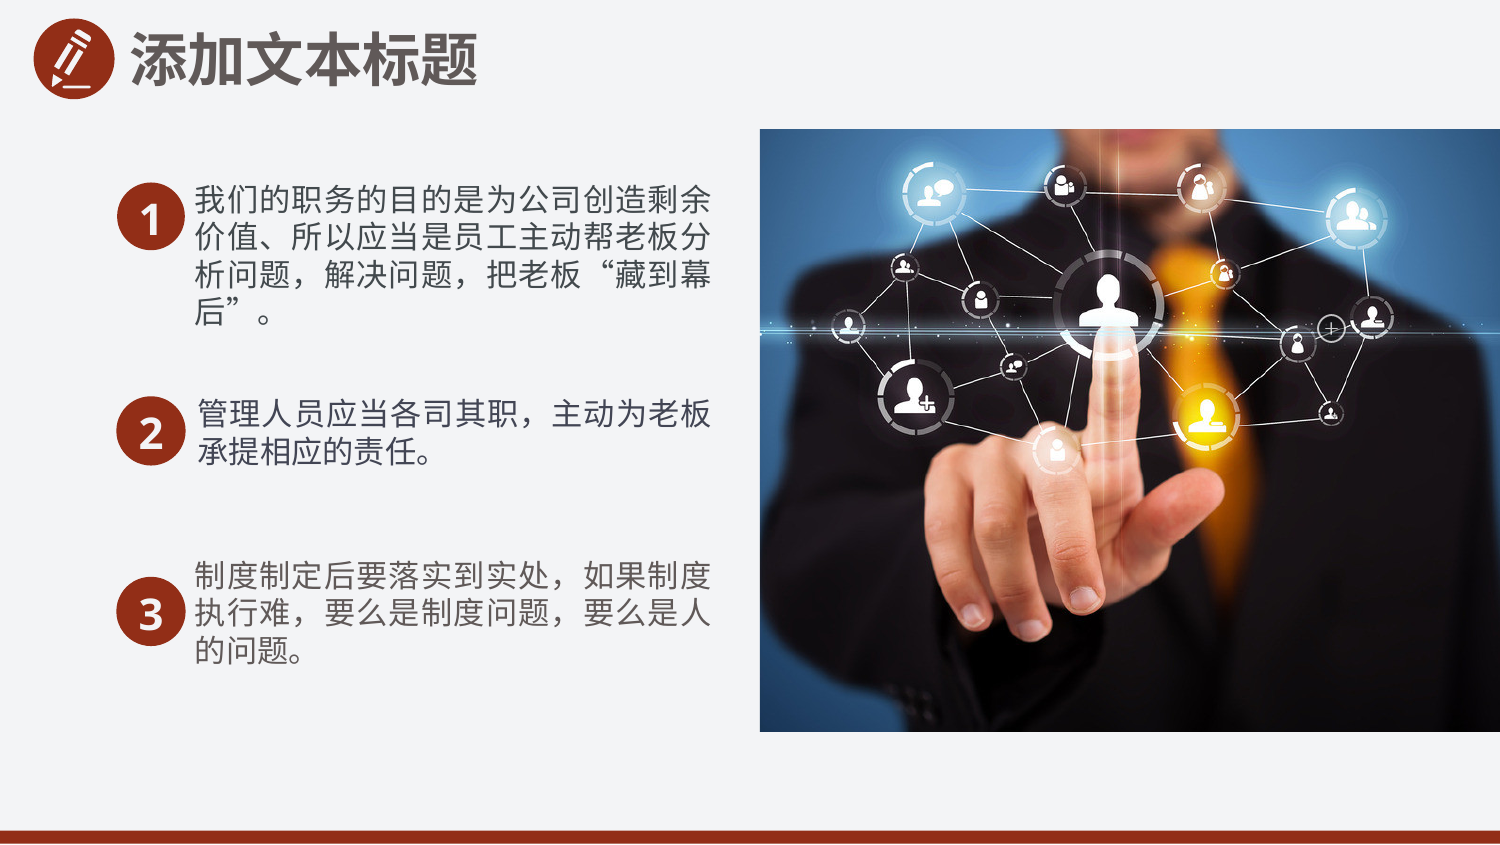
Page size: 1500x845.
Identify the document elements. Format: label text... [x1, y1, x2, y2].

text_box 制度制定后要落实到实处，如果制度执行难，要么是制度问题，要么是人的问题。 [179, 549, 727, 677]
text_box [116, 396, 186, 468]
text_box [116, 577, 186, 648]
text_box 我们的职务的目的是为公司创造剩余价值、所以应当是员工主动帮老板分析问题，解决问题，把老板“藏到幕后”。 [179, 172, 727, 338]
text_box [0, 830, 1500, 844]
text_box 添加文本标题 [114, 15, 969, 101]
text_box 管理人员应当各司其职，主动为老板承提相应的责任。 [182, 387, 727, 477]
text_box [116, 182, 186, 253]
picture [759, 129, 1500, 733]
text_box [33, 18, 115, 100]
